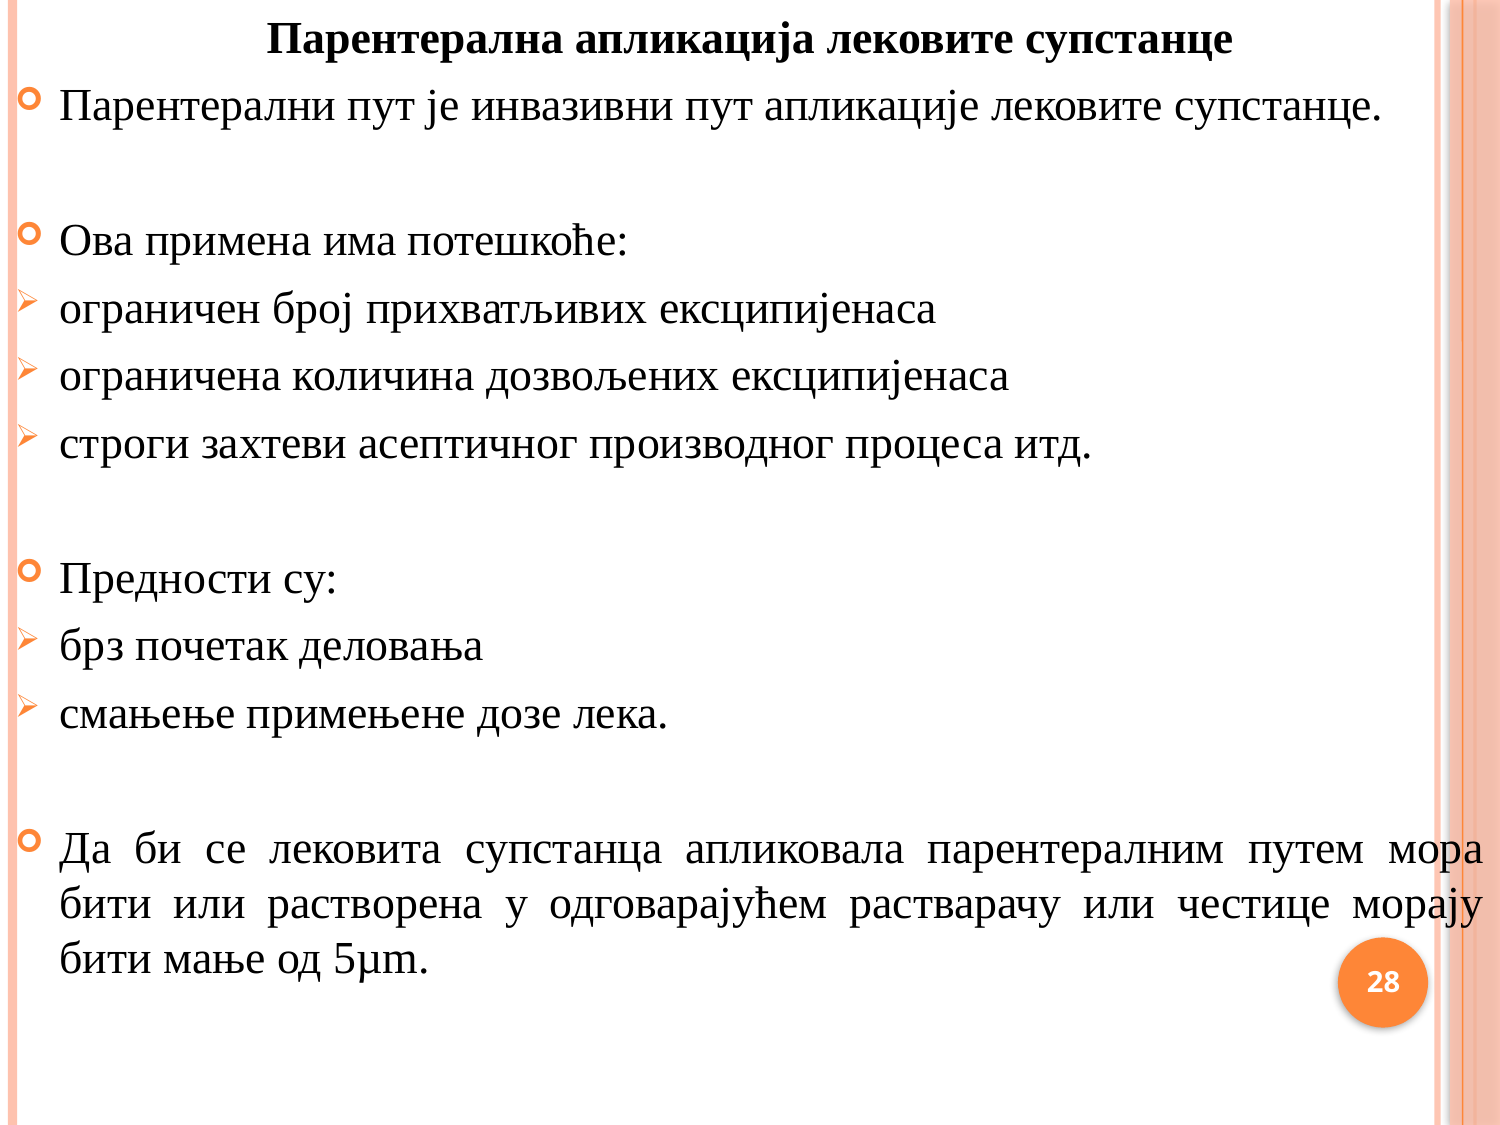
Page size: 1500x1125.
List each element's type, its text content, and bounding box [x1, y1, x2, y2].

slide_number 28 [1333, 940, 1434, 1026]
list Парентерална апликација лековите супстанце Парентерални пут је инвазивни пут апликације лековите супстанце. Ова примена има потешкоће: ограничен број прихватљивих ексципијенаса ограничена количина дозвољених ексципијенаса строги захтеви асептичног производног процеса итд. Предности су: брз почетак деловања смањење примењене дозе лека. Да би се лековита супстанца апликовала парентералним путем мора бити или растворена у одговарајућем растварачу или честице морају бити мање од 5µm. [0, 0, 1500, 1125]
